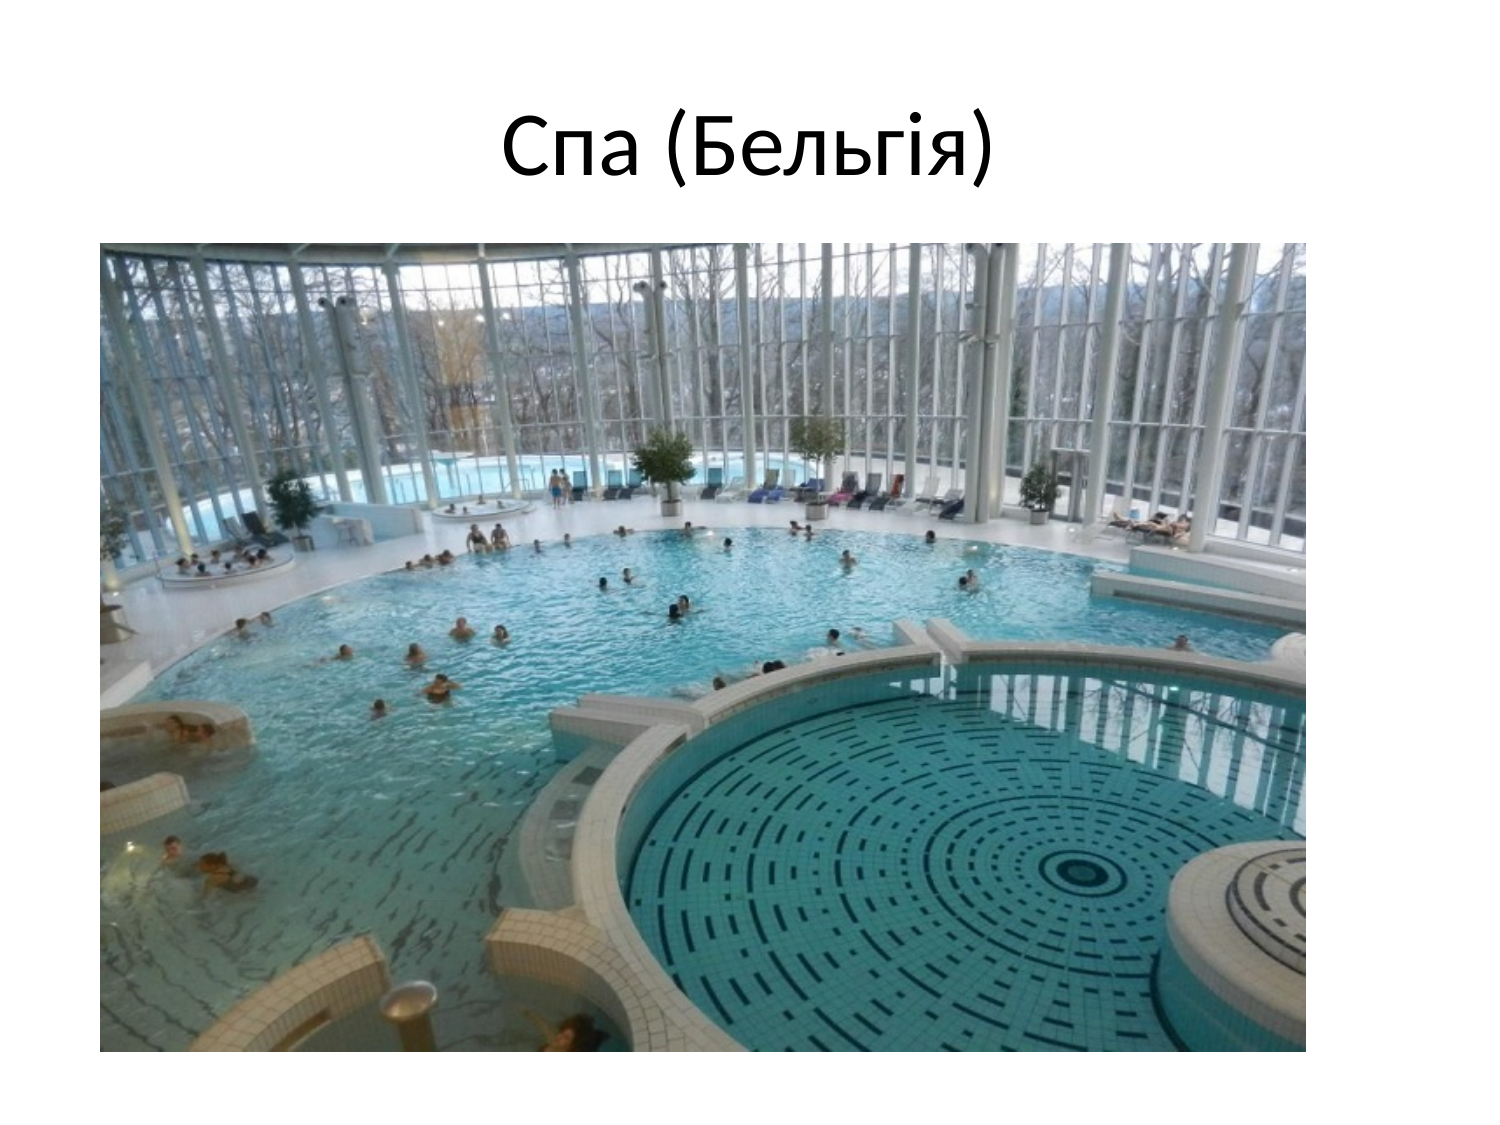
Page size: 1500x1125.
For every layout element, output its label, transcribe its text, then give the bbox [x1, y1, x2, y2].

title Спа (Бельгія) [74, 44, 1426, 233]
picture [99, 243, 1306, 1052]
